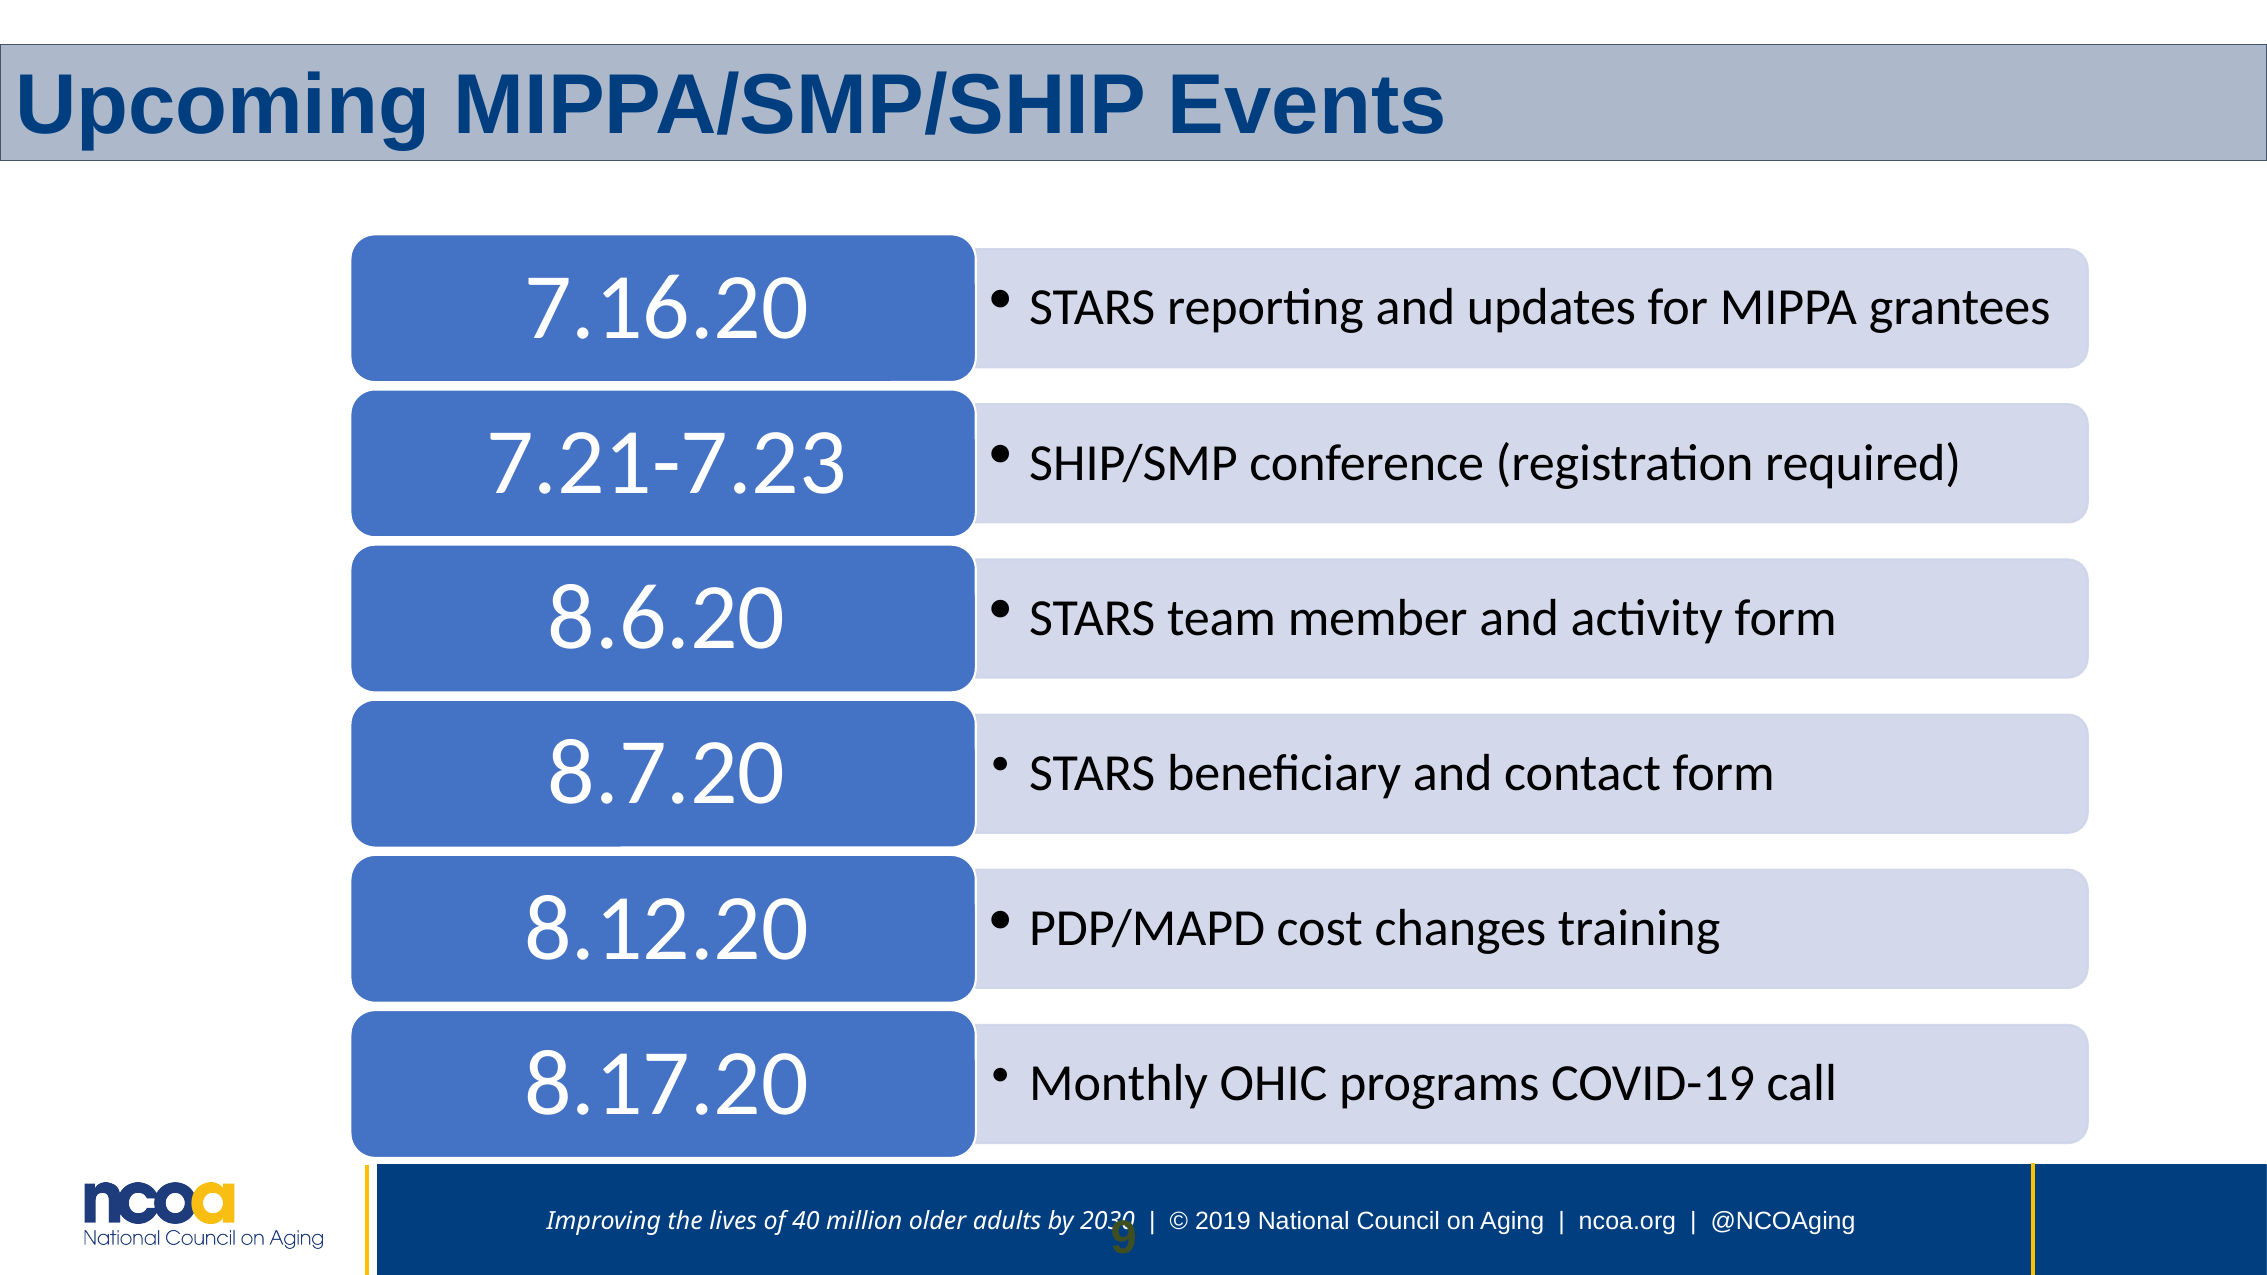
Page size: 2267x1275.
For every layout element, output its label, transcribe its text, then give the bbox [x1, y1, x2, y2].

title Upcoming MIPPA/SMP/SHIP Events [0, 44, 2267, 161]
slide_number 9 [1020, 1204, 1228, 1265]
picture [84, 1182, 323, 1249]
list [350, 234, 2088, 1159]
